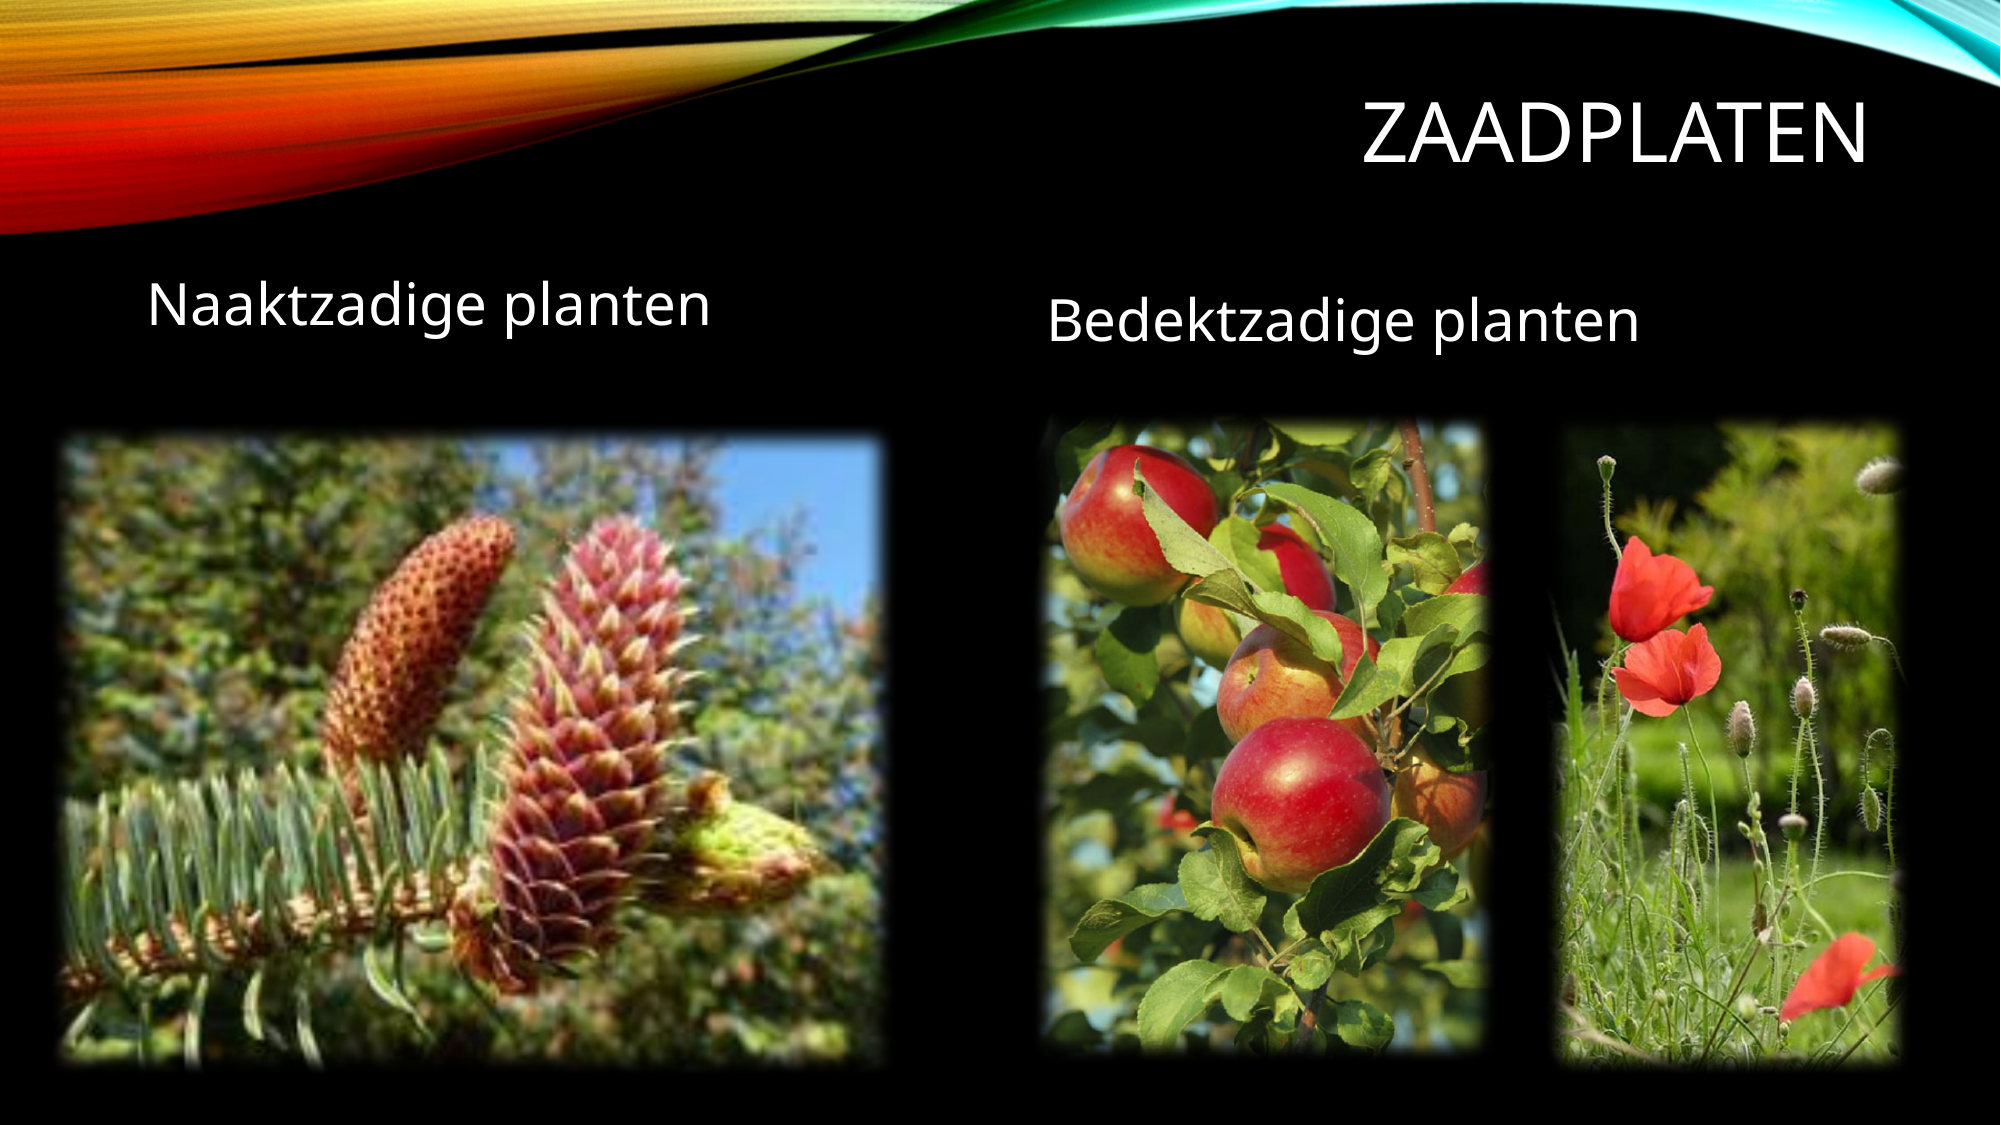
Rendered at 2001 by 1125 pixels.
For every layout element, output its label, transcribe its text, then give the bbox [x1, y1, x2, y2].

list Bedektzadige planten [1031, 226, 1869, 362]
picture [1544, 409, 1911, 1076]
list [1030, 409, 1499, 1063]
title Zaadplaten [474, 29, 1888, 242]
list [48, 422, 897, 1076]
picture [0, 0, 2000, 237]
list Naaktzadige planten [131, 210, 965, 346]
